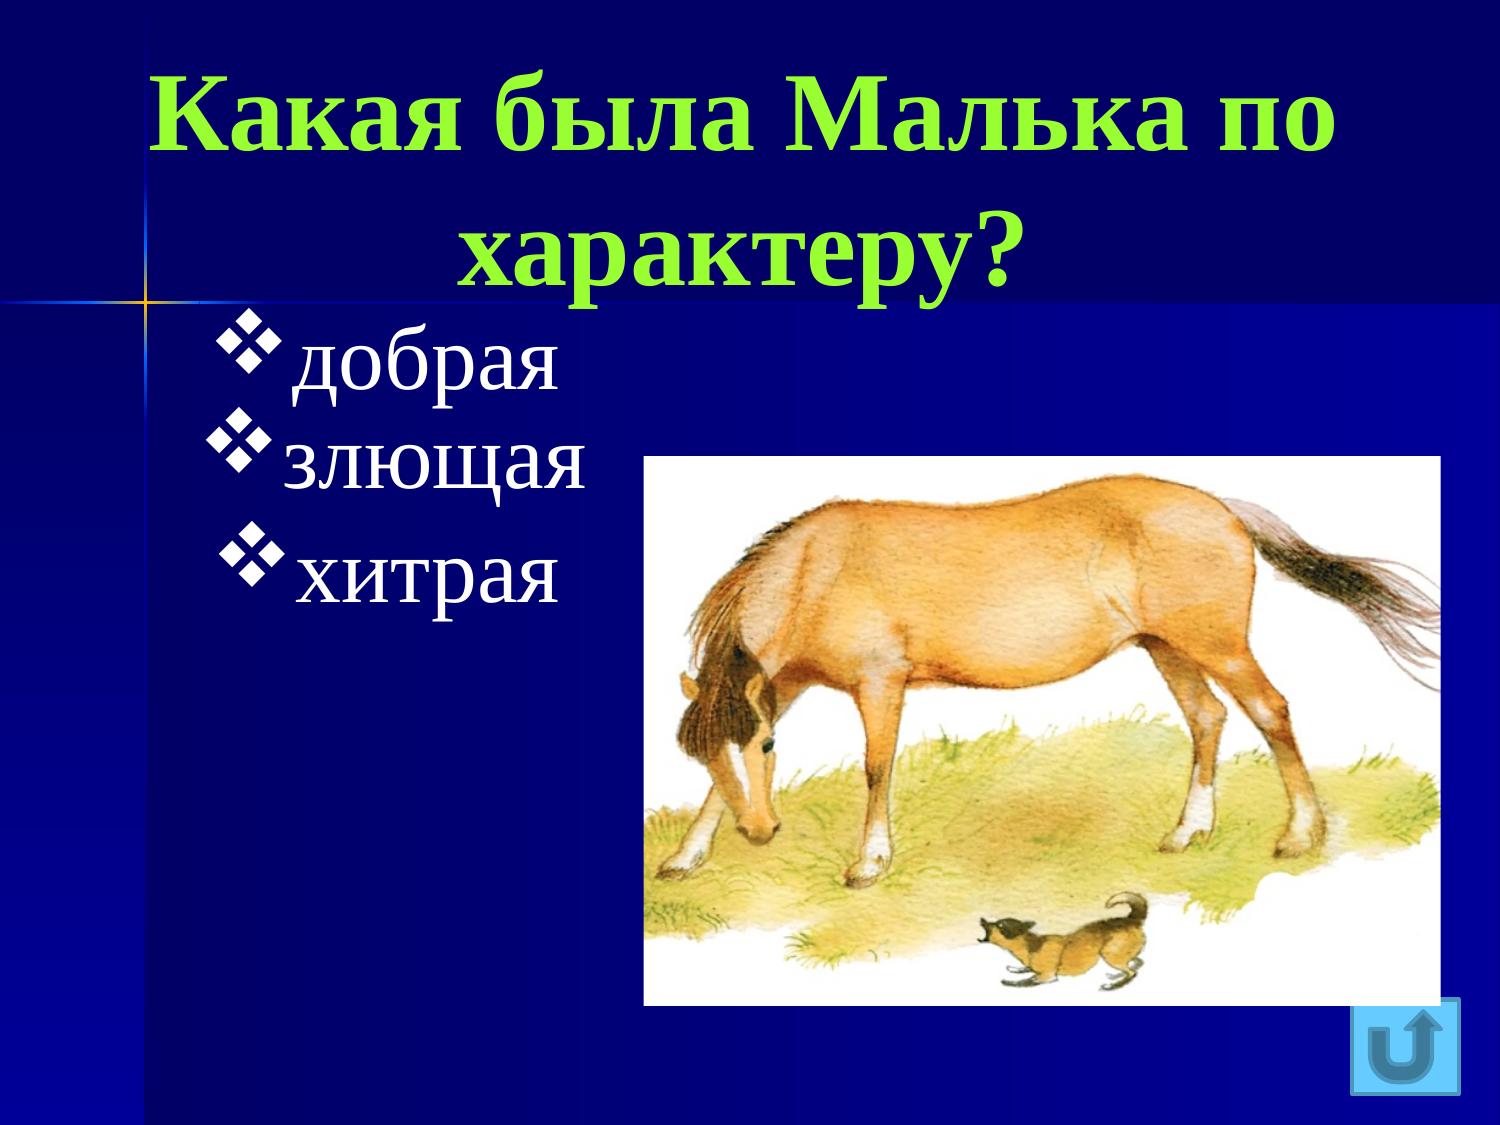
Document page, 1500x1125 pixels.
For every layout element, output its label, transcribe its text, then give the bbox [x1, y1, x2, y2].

text_box [1350, 997, 1461, 1096]
text_box хитрая [196, 503, 586, 629]
text_box добрая [193, 290, 586, 388]
text_box злющая [184, 388, 612, 514]
picture [643, 456, 1441, 1007]
text_box Какая была Малька по характеру? [129, 30, 1358, 316]
